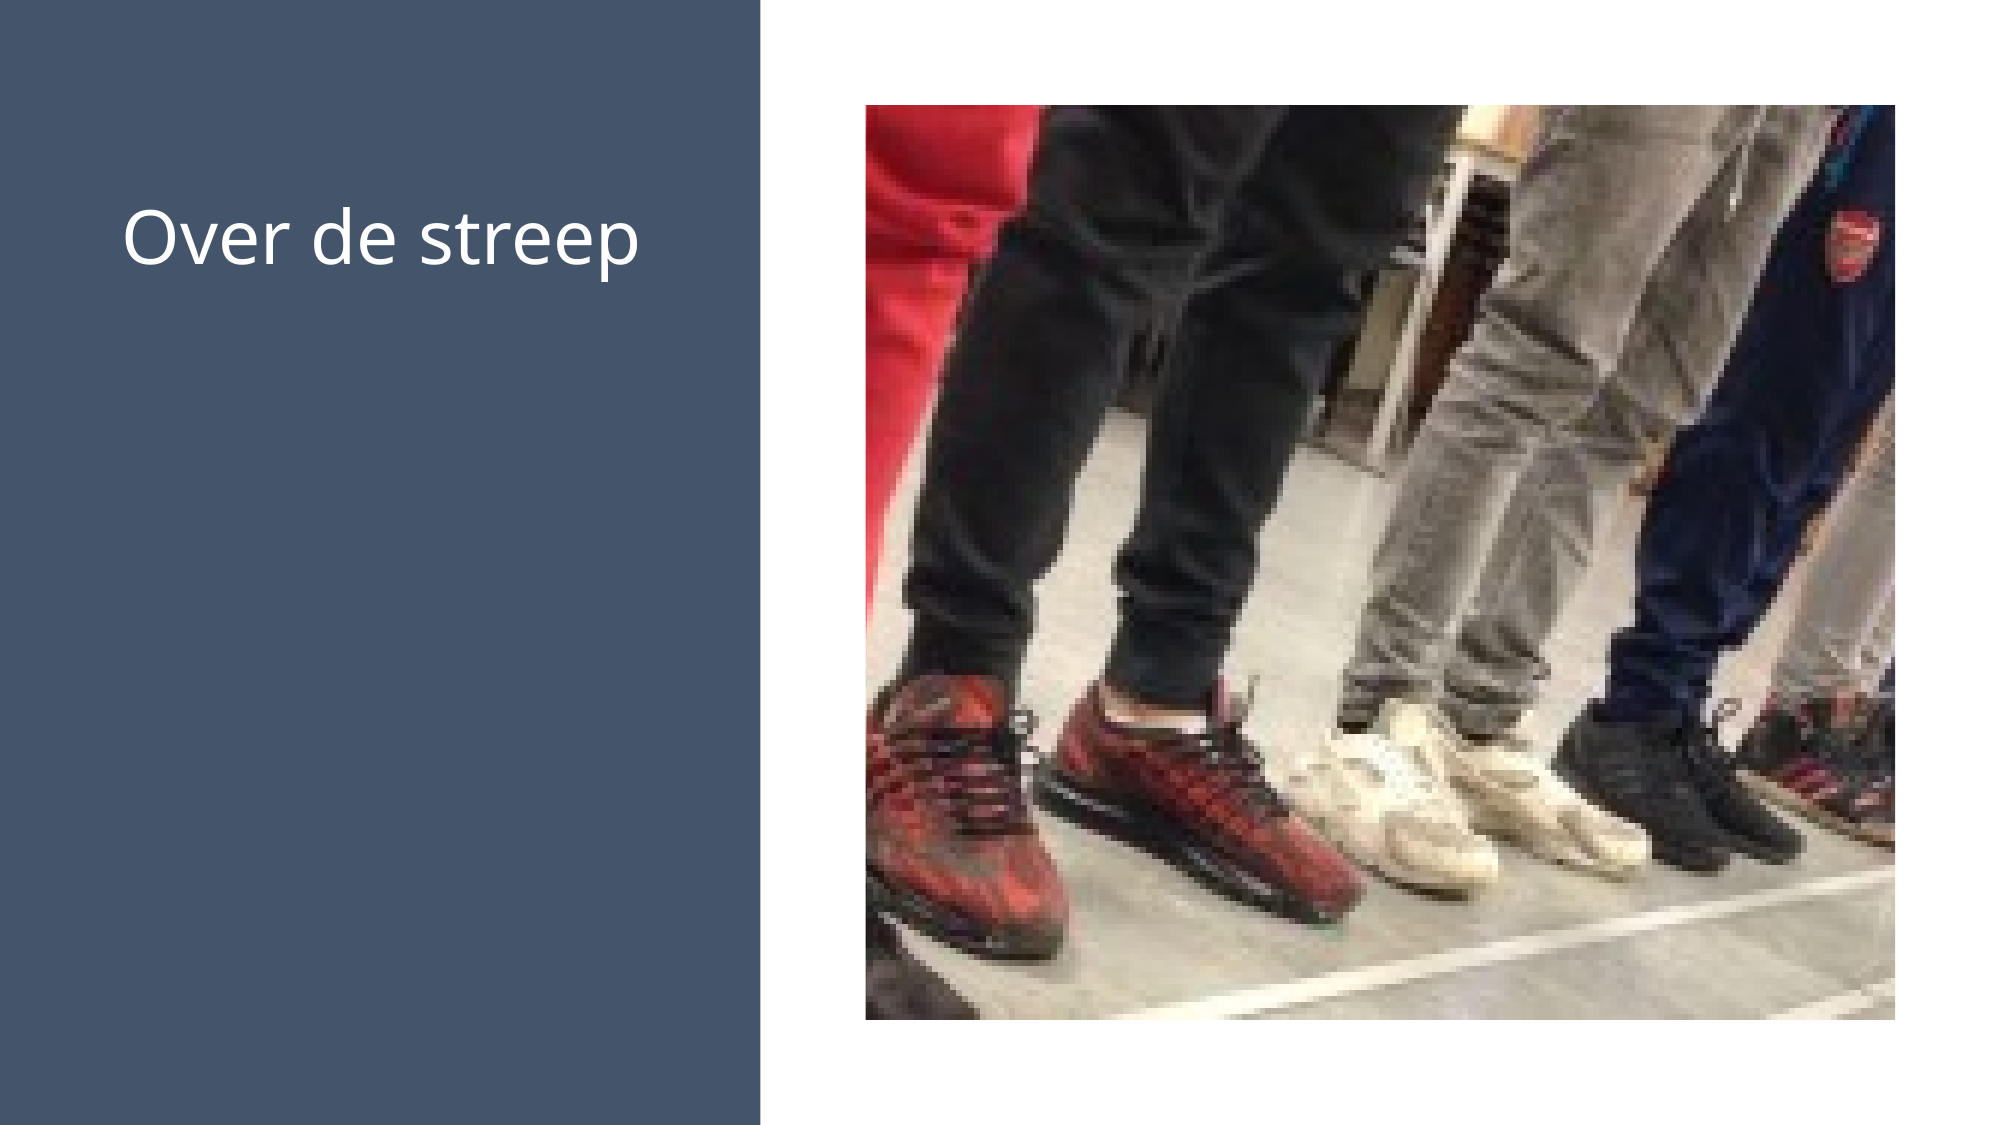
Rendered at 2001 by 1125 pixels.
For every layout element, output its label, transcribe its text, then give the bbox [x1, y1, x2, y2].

title Over de streep [106, 103, 708, 379]
picture [865, 104, 1896, 1020]
text_box [0, 0, 761, 1125]
